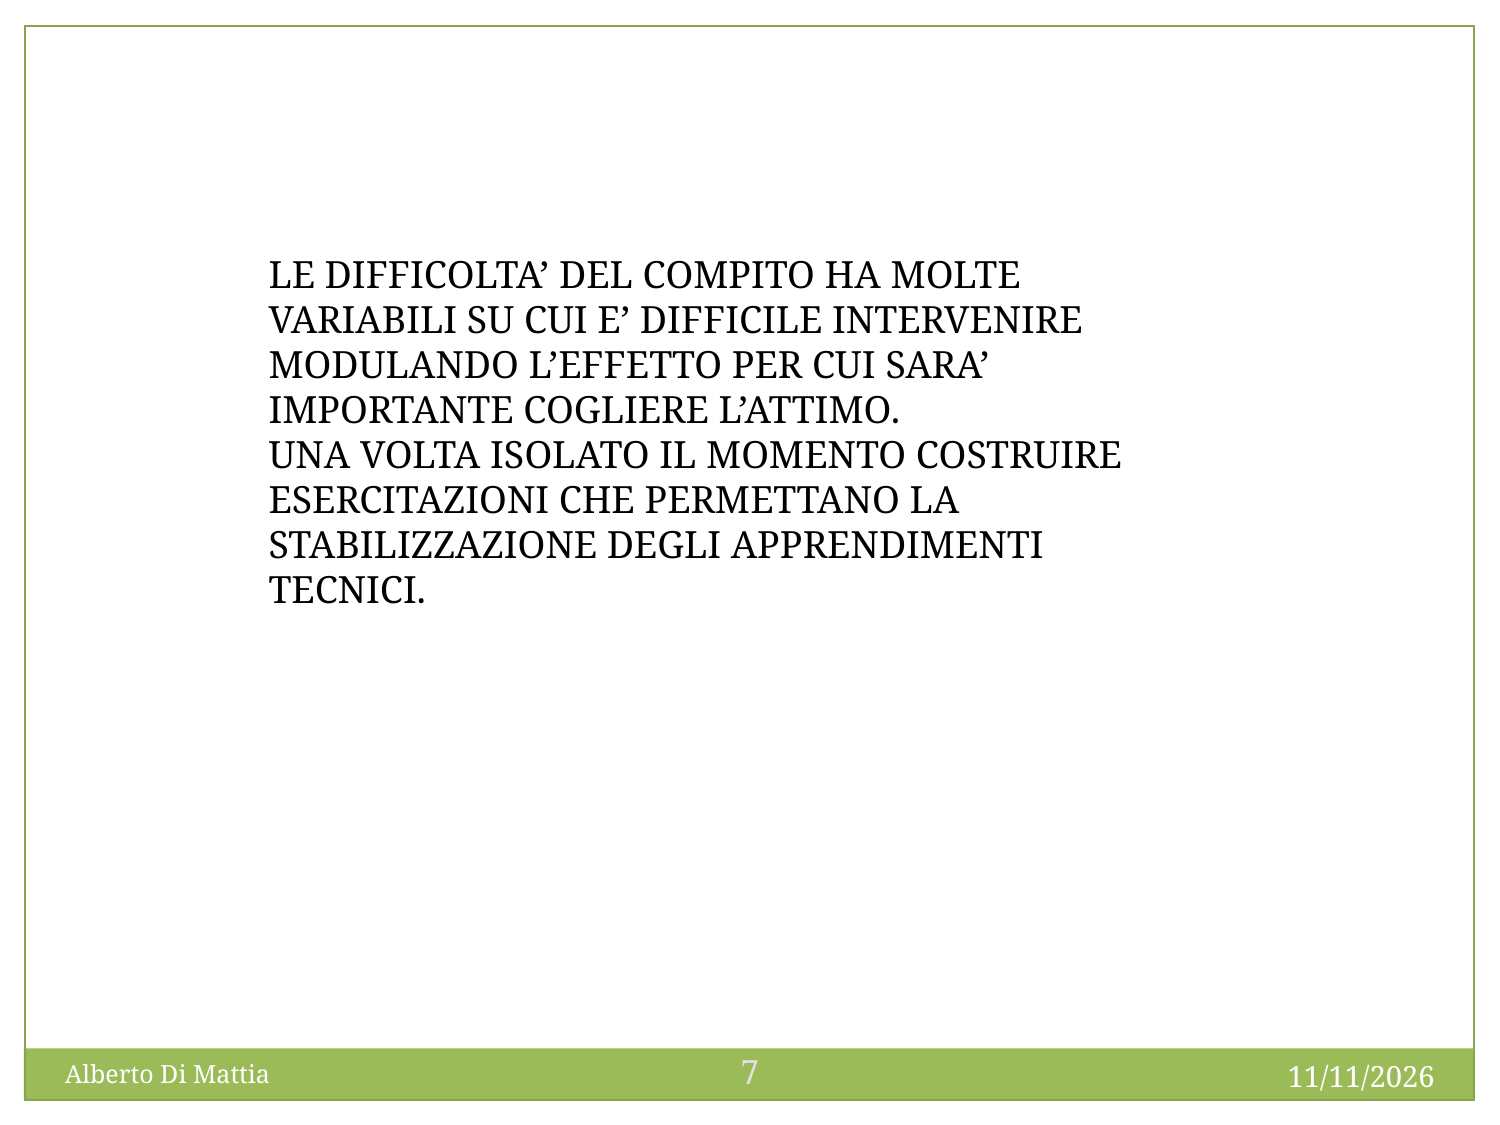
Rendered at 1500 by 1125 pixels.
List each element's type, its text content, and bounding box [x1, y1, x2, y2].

slide_number 7 [699, 1037, 800, 1110]
text_box LE DIFFICOLTA’ DEL COMPITO HA MOLTE VARIABILI SU CUI E’ DIFFICILE INTERVENIRE MODULANDO L’EFFETTO PER CUI SARA’ IMPORTANTE COGLIERE L’ATTIMO. UNA VOLTA ISOLATO IL MOMENTO COSTRUIRE ESERCITAZIONI CHE PERMETTANO LA STABILIZZAZIONE DEGLI APPRENDIMENTI TECNICI. [253, 243, 1223, 619]
footer Alberto Di Mattia [50, 1051, 638, 1112]
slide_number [950, 1050, 1450, 1111]
